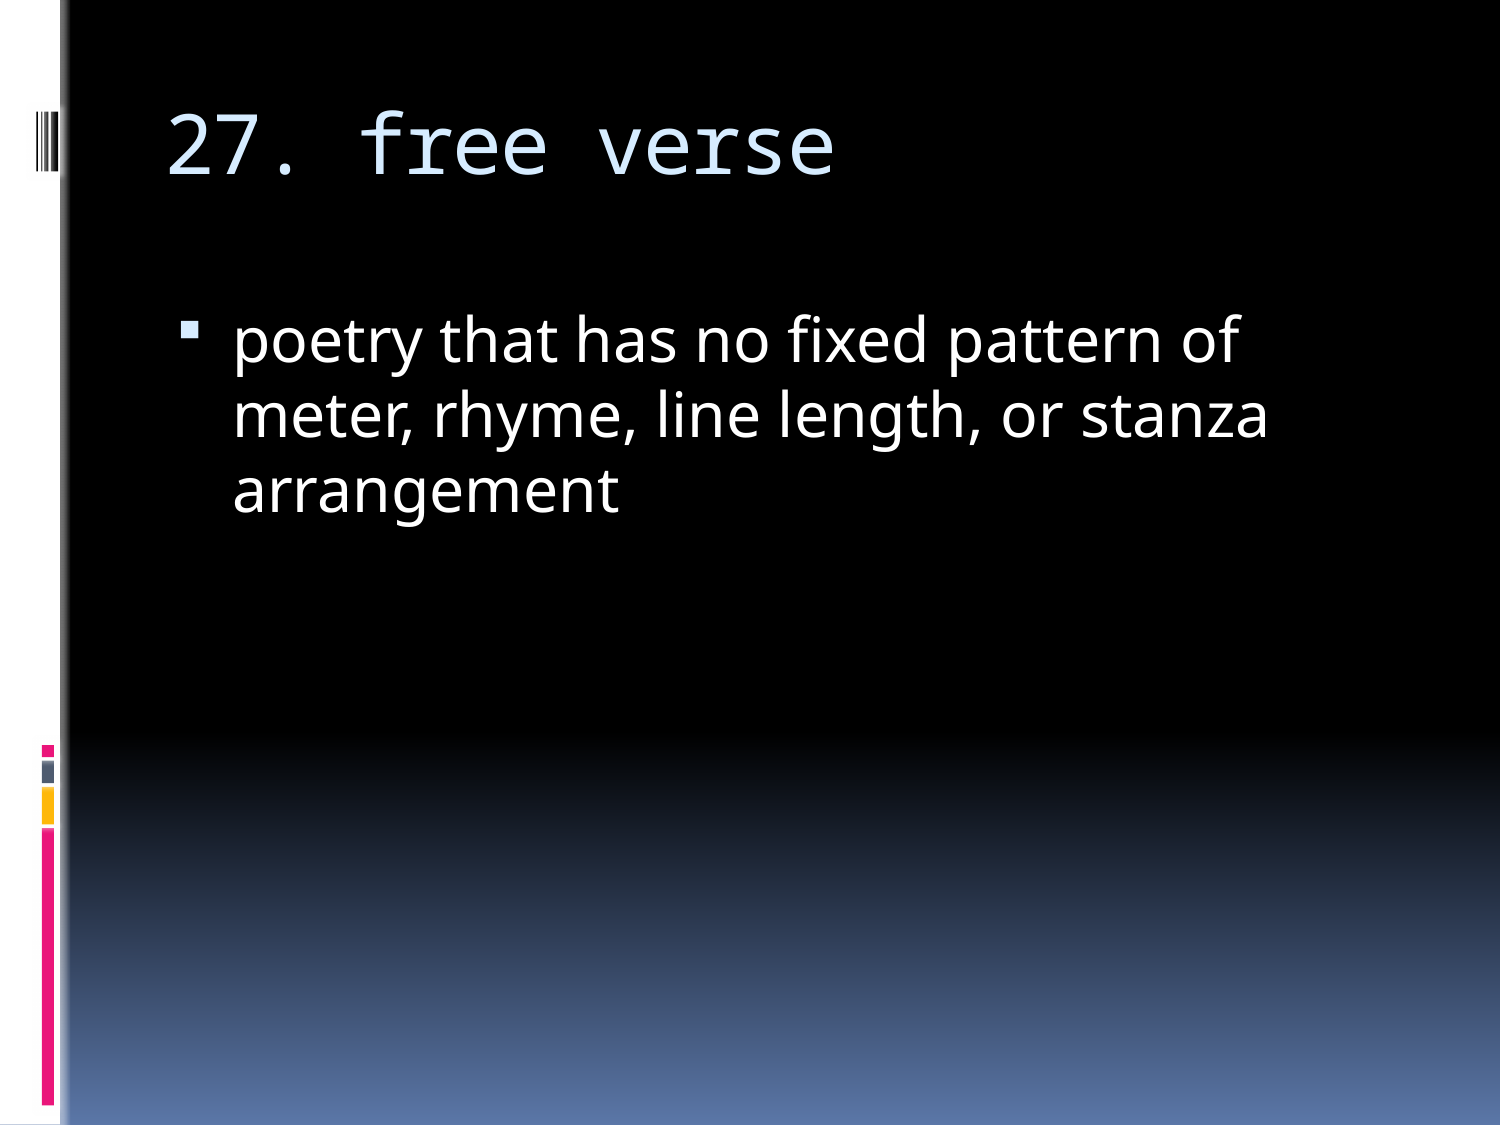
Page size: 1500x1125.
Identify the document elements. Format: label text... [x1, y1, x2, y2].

title 27. free verse [150, 83, 1425, 234]
list poetry that has no fixed pattern of meter, rhyme, line length, or stanza arrangement [150, 292, 1425, 1043]
